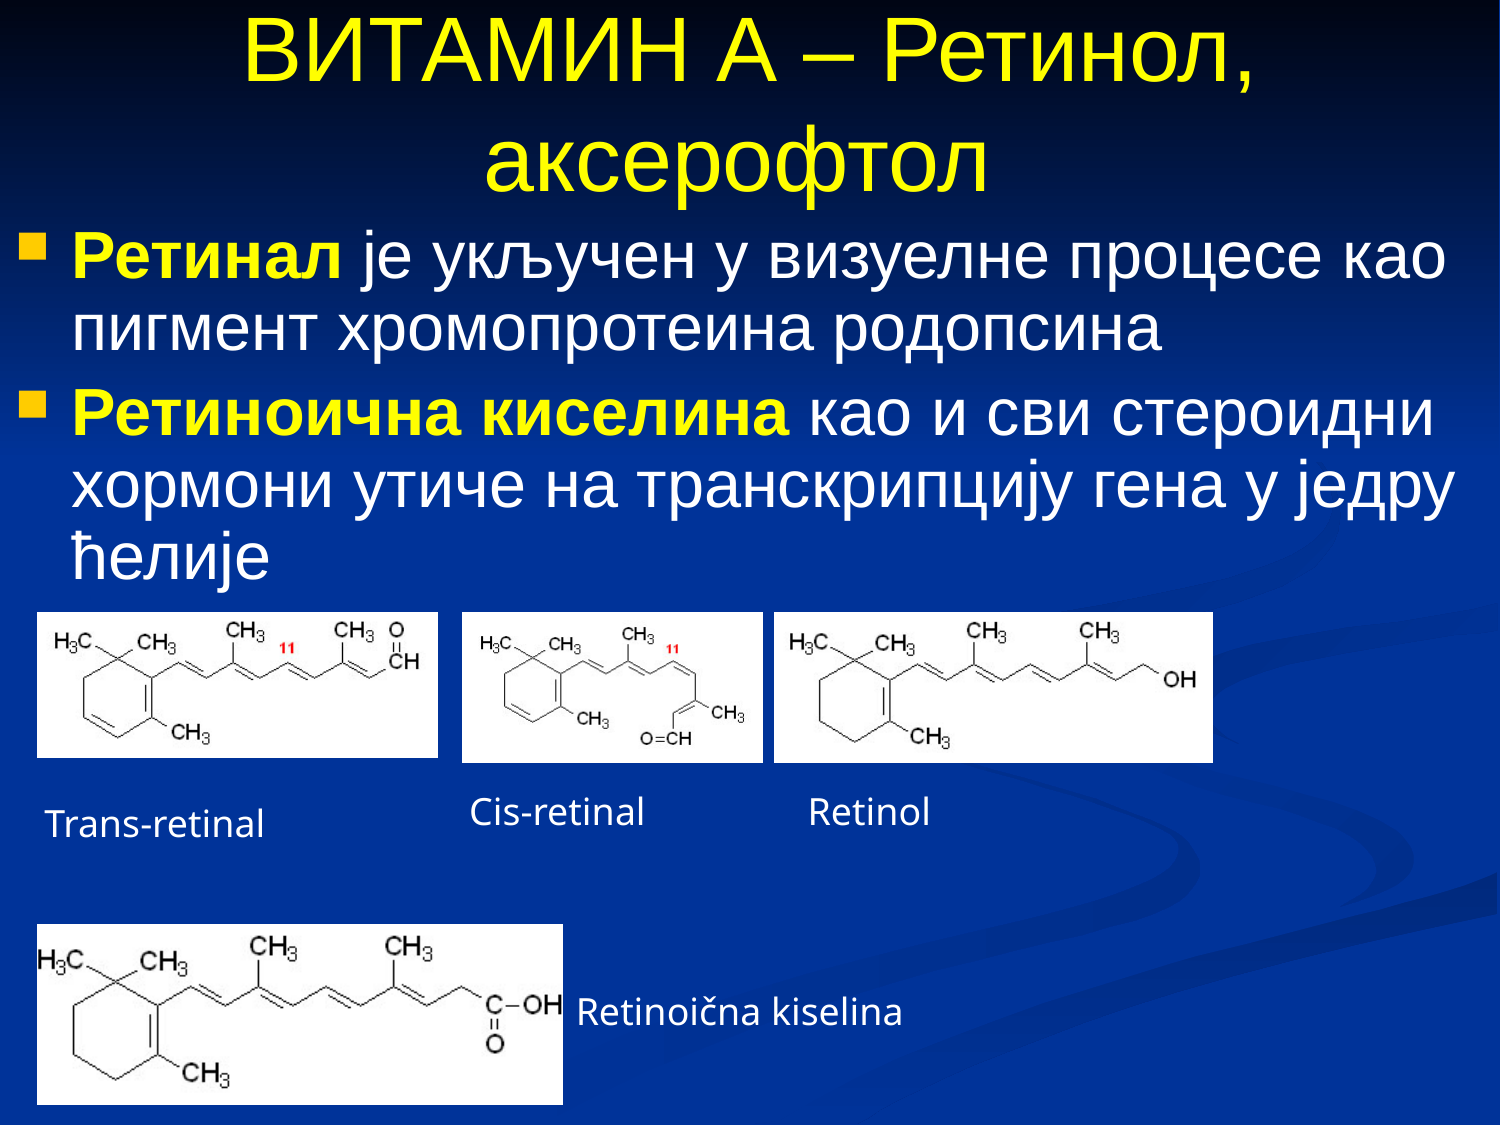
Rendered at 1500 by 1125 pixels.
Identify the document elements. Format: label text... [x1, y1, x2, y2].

text_box Retinol [792, 780, 946, 840]
text_box Trans-retinal [29, 792, 281, 853]
list Ретинал је укључен у визуелне процесе као пигмент хромопротеина родопсина Ретиноична киселина као и сви стероидни хормони утиче на транскрипцију гена у једру ћелије [0, 174, 1500, 613]
picture [37, 924, 563, 1105]
picture [37, 612, 438, 758]
text_box Cis-retinal [454, 780, 661, 840]
picture [774, 612, 1213, 763]
title ВИТАМИН А – Ретинол, аксерофтол [0, 37, 1500, 163]
picture [462, 612, 763, 763]
text_box Retinoična kiselina [566, 980, 919, 1040]
